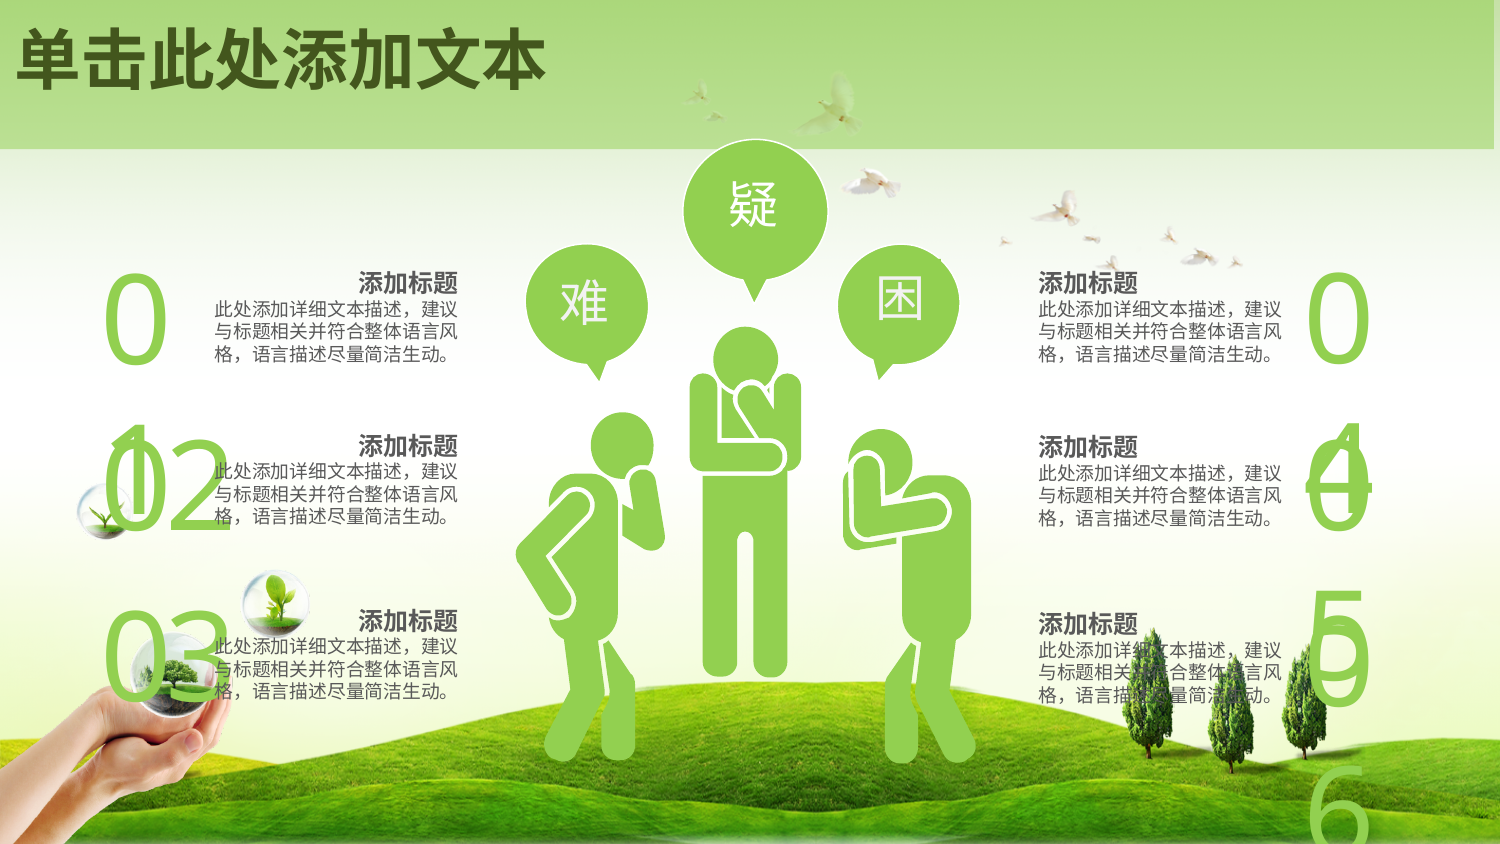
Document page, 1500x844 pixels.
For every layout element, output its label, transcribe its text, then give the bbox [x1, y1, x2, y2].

picture [0, 0, 1500, 844]
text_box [85, 231, 474, 397]
picture [1321, 809, 1358, 844]
text_box [0, 0, 1496, 151]
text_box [514, 139, 979, 765]
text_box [1023, 230, 1424, 397]
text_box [1023, 397, 1424, 565]
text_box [85, 397, 474, 565]
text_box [1022, 573, 1424, 741]
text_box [85, 568, 474, 736]
text_box 单击此处添加文本 [0, 10, 744, 106]
